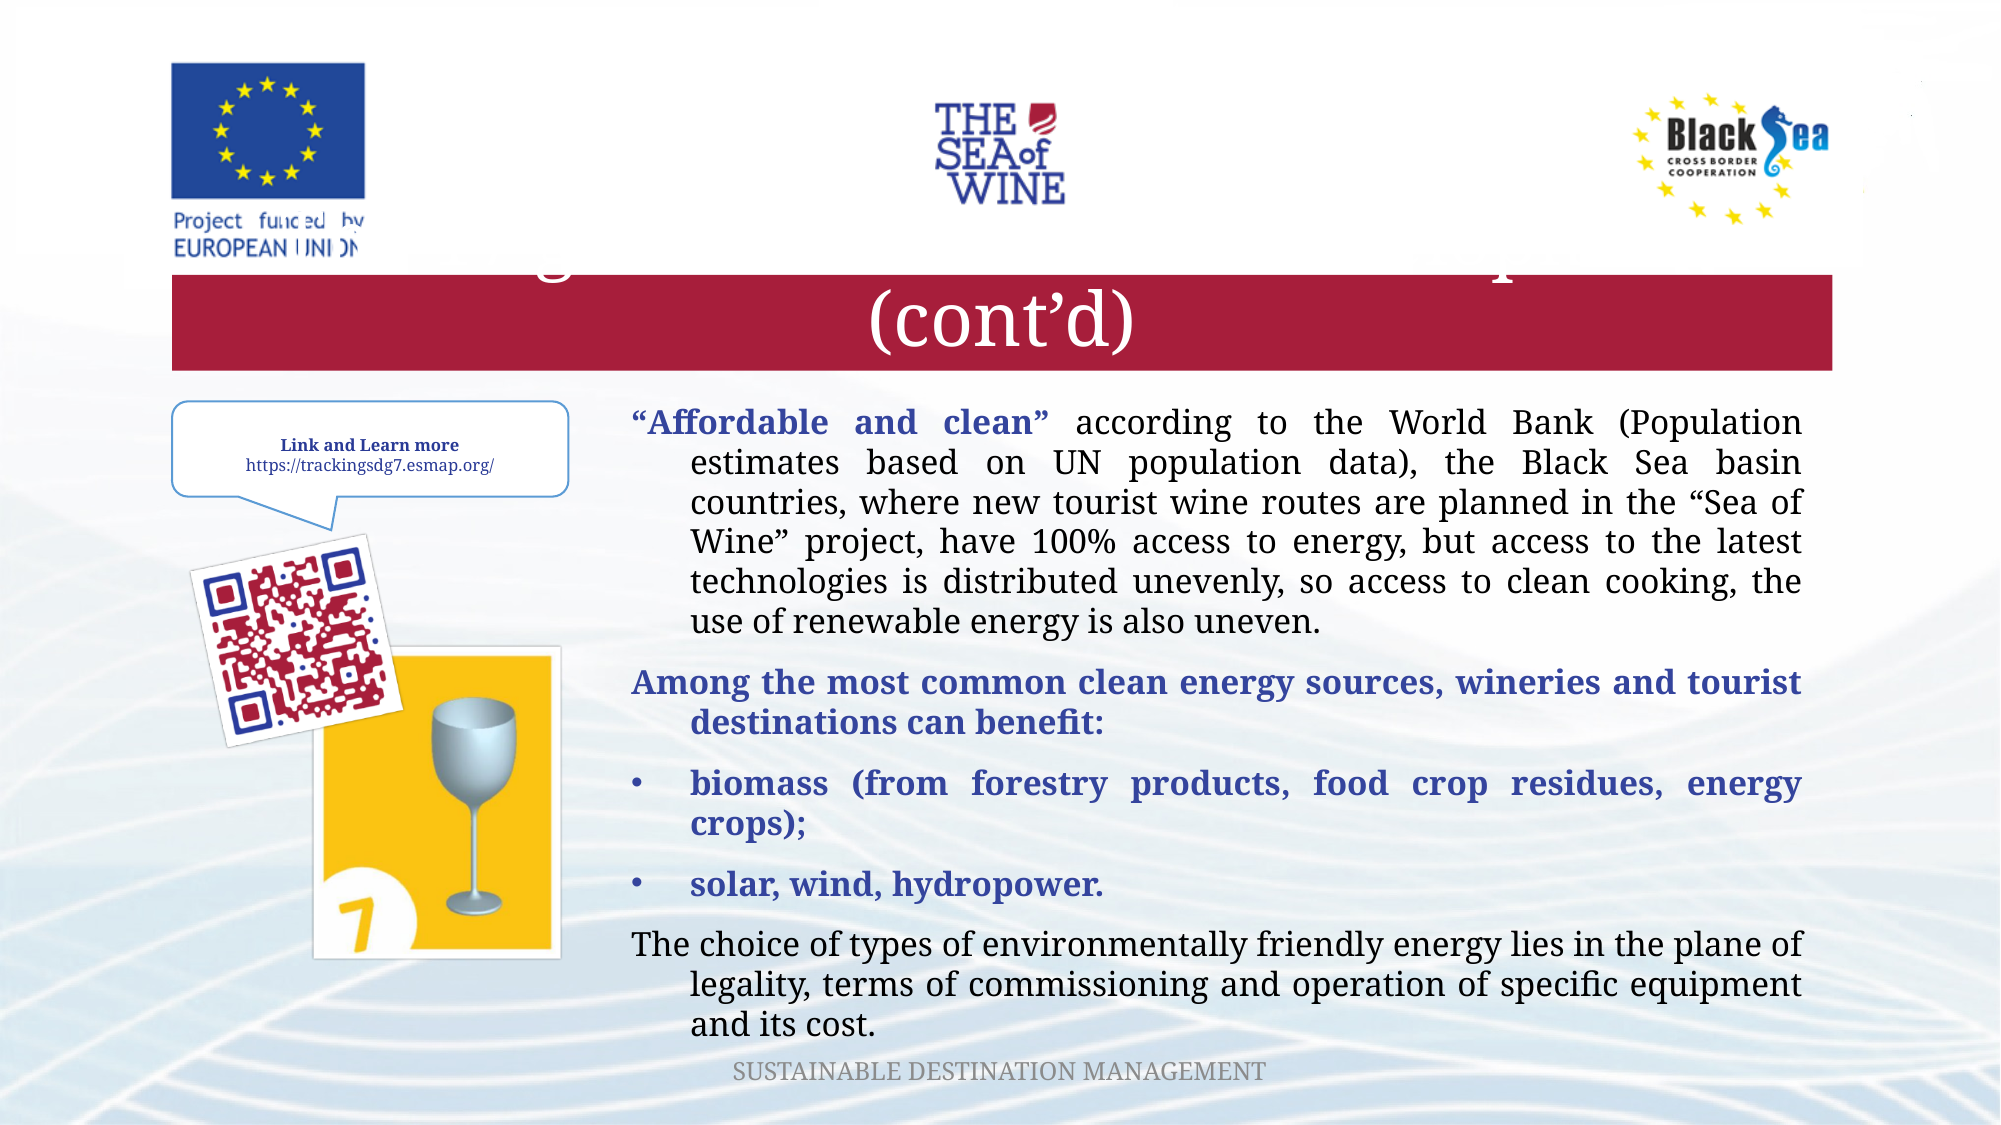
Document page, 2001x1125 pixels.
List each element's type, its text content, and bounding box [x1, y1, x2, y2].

footer SUSTAINABLE DESTINATION MANAGEMENT [662, 1042, 1338, 1103]
text_box Link and Learn more https://trackingsdg7.esmap.org/ [170, 400, 570, 530]
picture [0, 0, 2001, 1125]
list “Affordable and clean” according to the World Bank (Population estimates based on UN population data), the Black Sea basin countries, where new tourist wine routes are planned in the “Sea of Wine” project, have 100% access to energy, but access to the latest technologies is distributed unevenly, so access to clean cooking, the use of renewable energy is also uneven. Among the most common clean energy sources, wineries and tourist destinations can benefit: biomass (from forestry products, food crop residues, energy crops); solar, wind, hydropower. The choice of types of environmentally friendly energy lies in the plane of legality, terms of commissioning and operation of specific equipment and its cost. [616, 401, 1820, 1043]
title The 17 goals of sustainable development (cont’d) [172, 274, 1833, 371]
